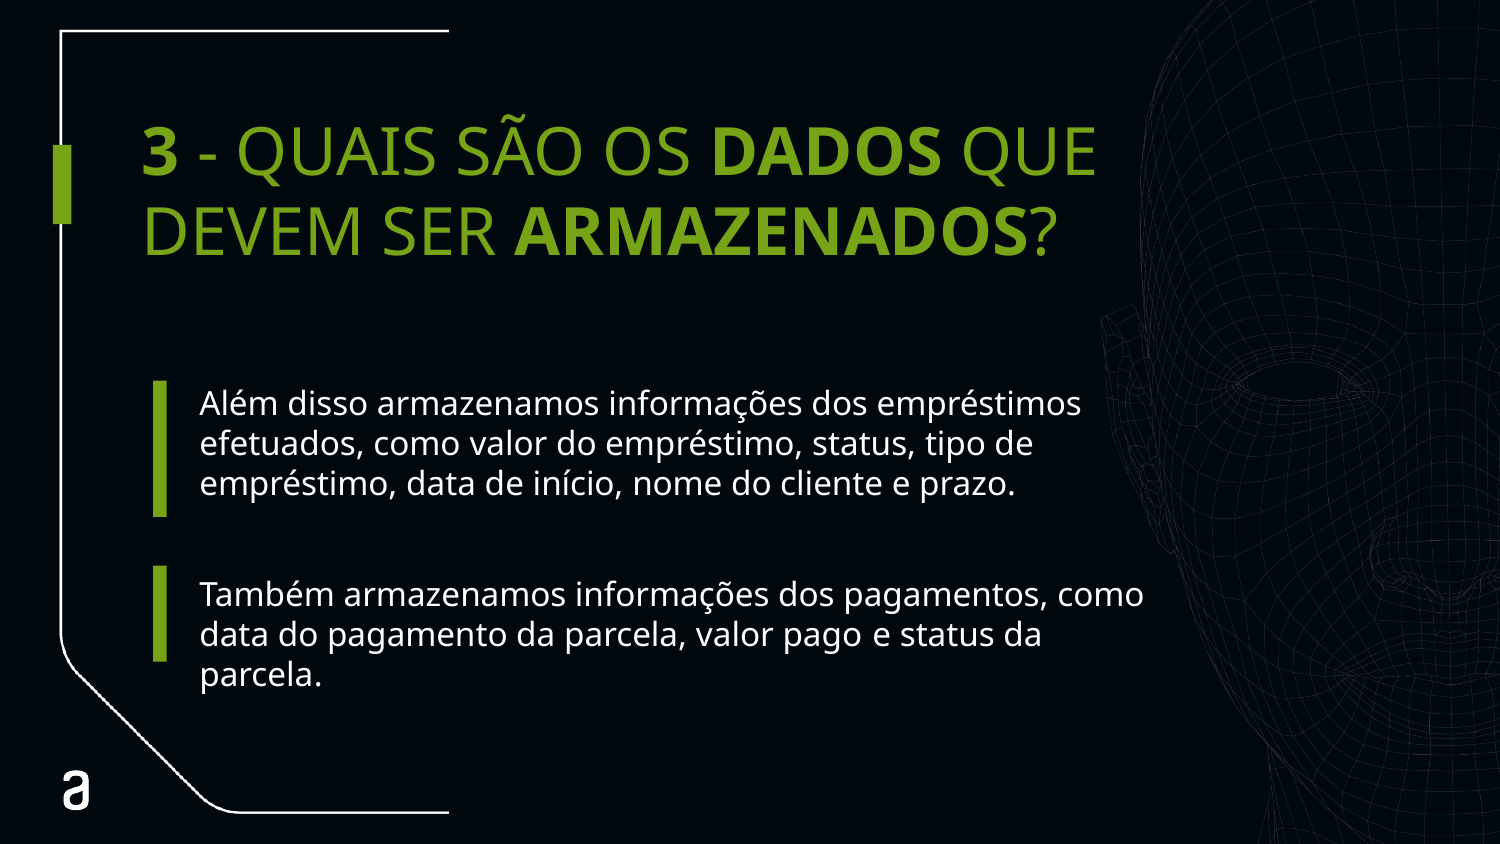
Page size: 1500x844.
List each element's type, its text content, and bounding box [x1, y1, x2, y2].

picture [52, 29, 449, 814]
text_box [153, 565, 167, 662]
text_box [153, 380, 167, 517]
picture [1100, 0, 1500, 844]
title 3 - QUAIS SÃO OS DADOS QUE DEVEM SER ARMAZENADOS? [141, 93, 1201, 284]
text_box Além disso armazenamos informações dos empréstimos efetuados, como valor do empréstimo, status, tipo de empréstimo, data de início, nome do cliente e prazo. [184, 374, 1190, 510]
text_box Também armazenamos informações dos pagamentos, como data do pagamento da parcela, valor pago e status da parcela. [184, 565, 1190, 701]
